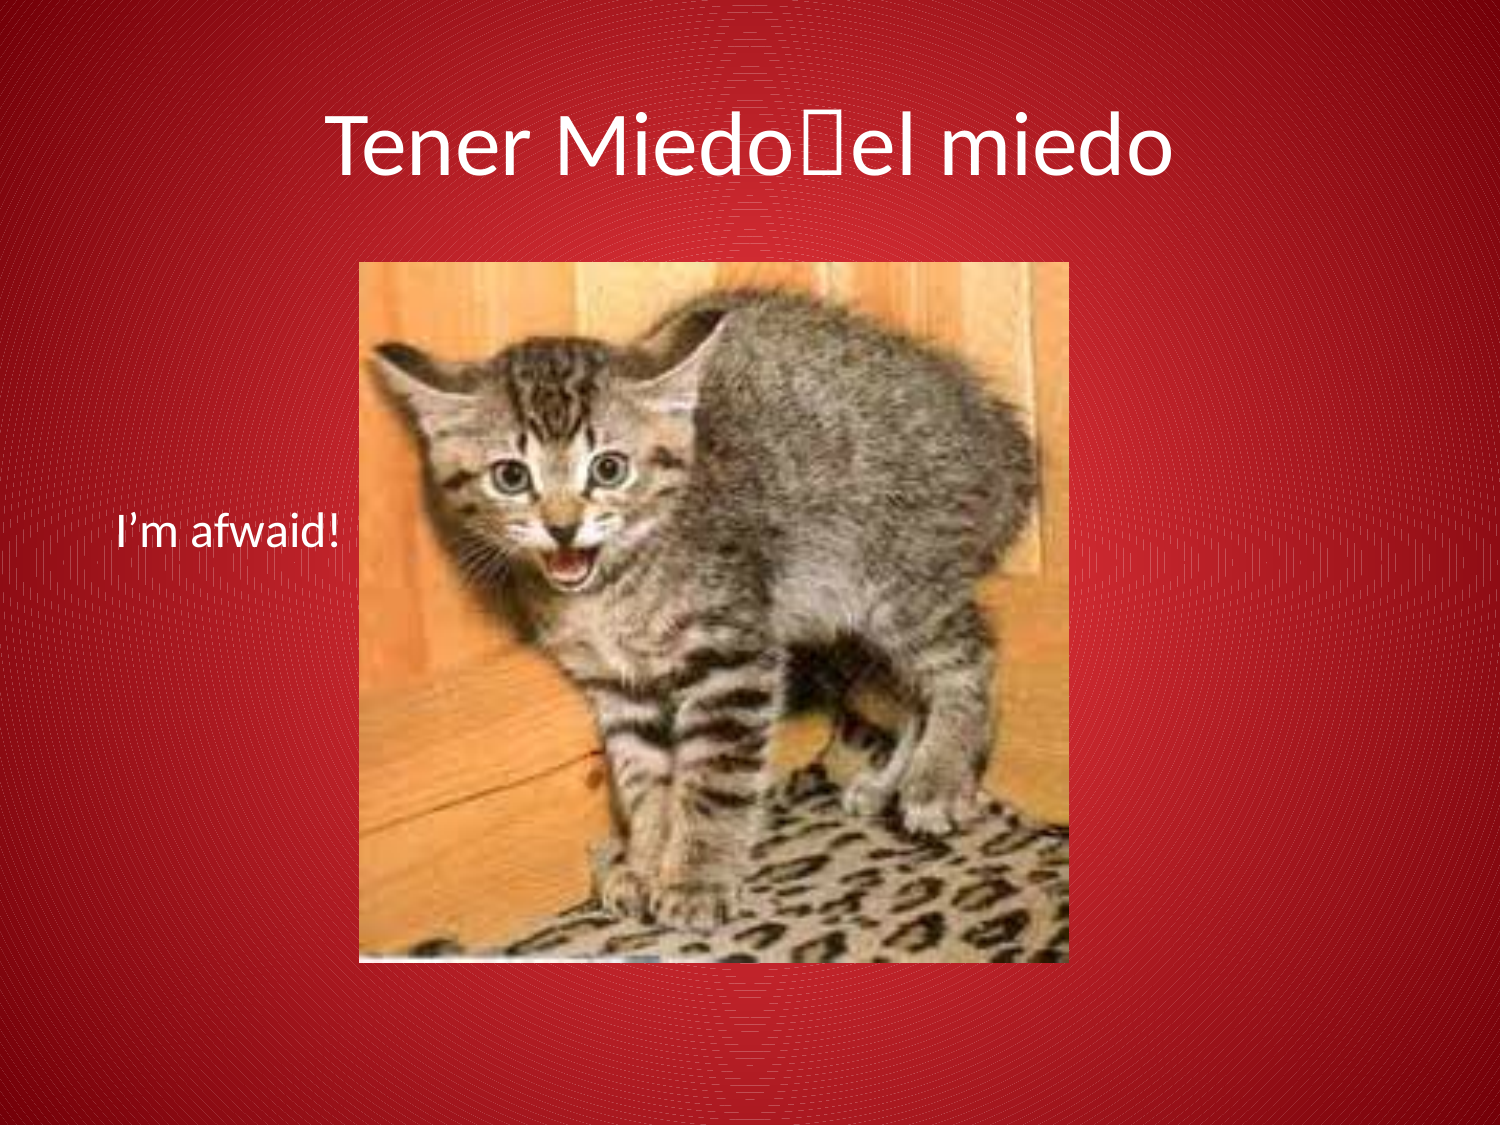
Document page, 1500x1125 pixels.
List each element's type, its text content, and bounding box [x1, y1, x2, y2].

picture [359, 262, 1069, 963]
title Tener Miedoel miedo [75, 45, 1425, 233]
text_box I’m afwaid! [100, 490, 354, 566]
